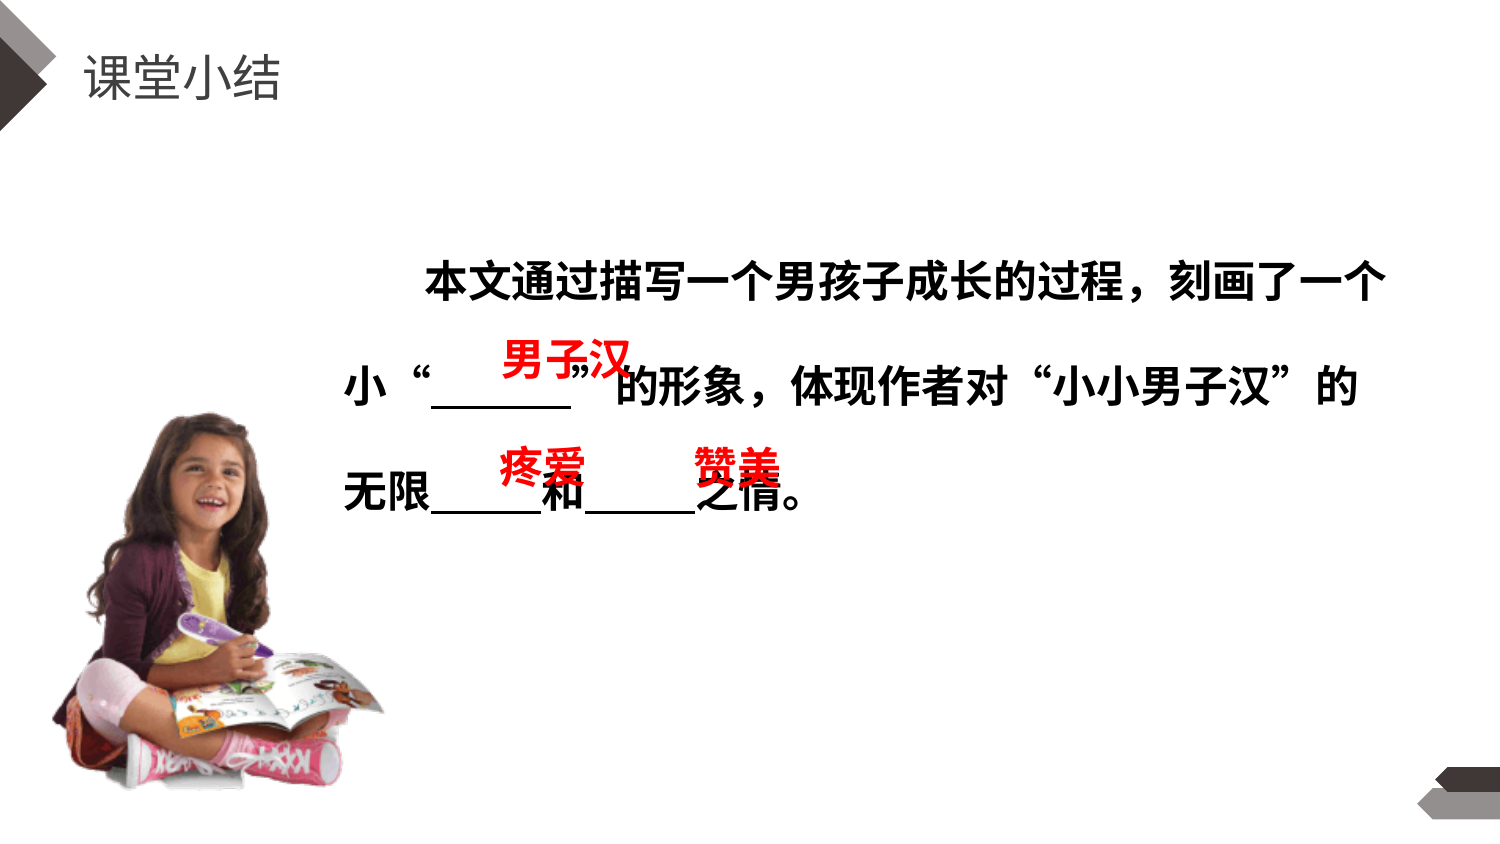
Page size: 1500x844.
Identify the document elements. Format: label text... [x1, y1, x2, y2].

picture [0, 354, 439, 844]
text_box 赞美 [682, 434, 793, 499]
text_box 本文通过描写一个男孩子成长的过程，刻画了一个小“ ”的形象，体现作者对“小小男子汉”的无限 和 之情。 [332, 195, 1403, 522]
text_box 男子汉 [490, 326, 645, 391]
text_box 课堂小结 [71, 40, 579, 113]
text_box 疼爱 [488, 434, 599, 498]
